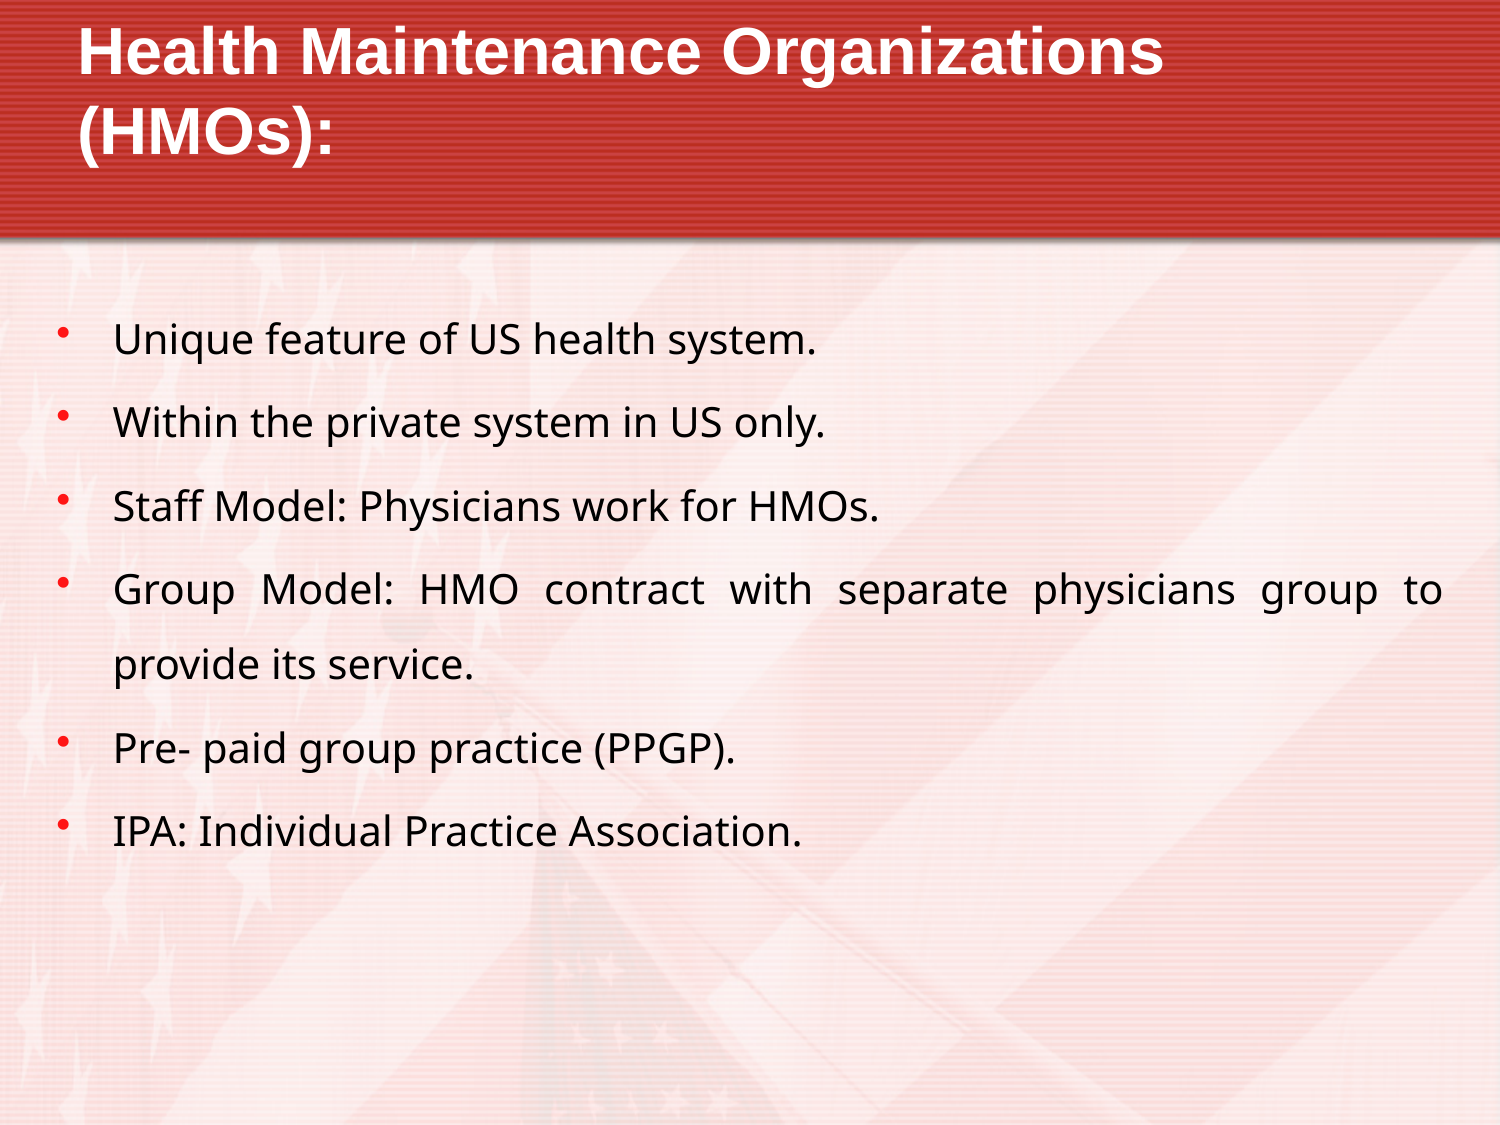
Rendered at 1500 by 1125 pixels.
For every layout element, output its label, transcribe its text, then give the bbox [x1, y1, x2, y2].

picture [0, 0, 1500, 1125]
list Unique feature of US health system. Within the private system in US only. Staff Model: Physicians work for HMOs. Group Model: HMO contract with separate physicians group to provide its service. Pre- paid group practice (PPGP). IPA: Individual Practice Association. [41, 279, 1459, 1094]
title Health Maintenance Organizations (HMOs): [62, 62, 1413, 175]
